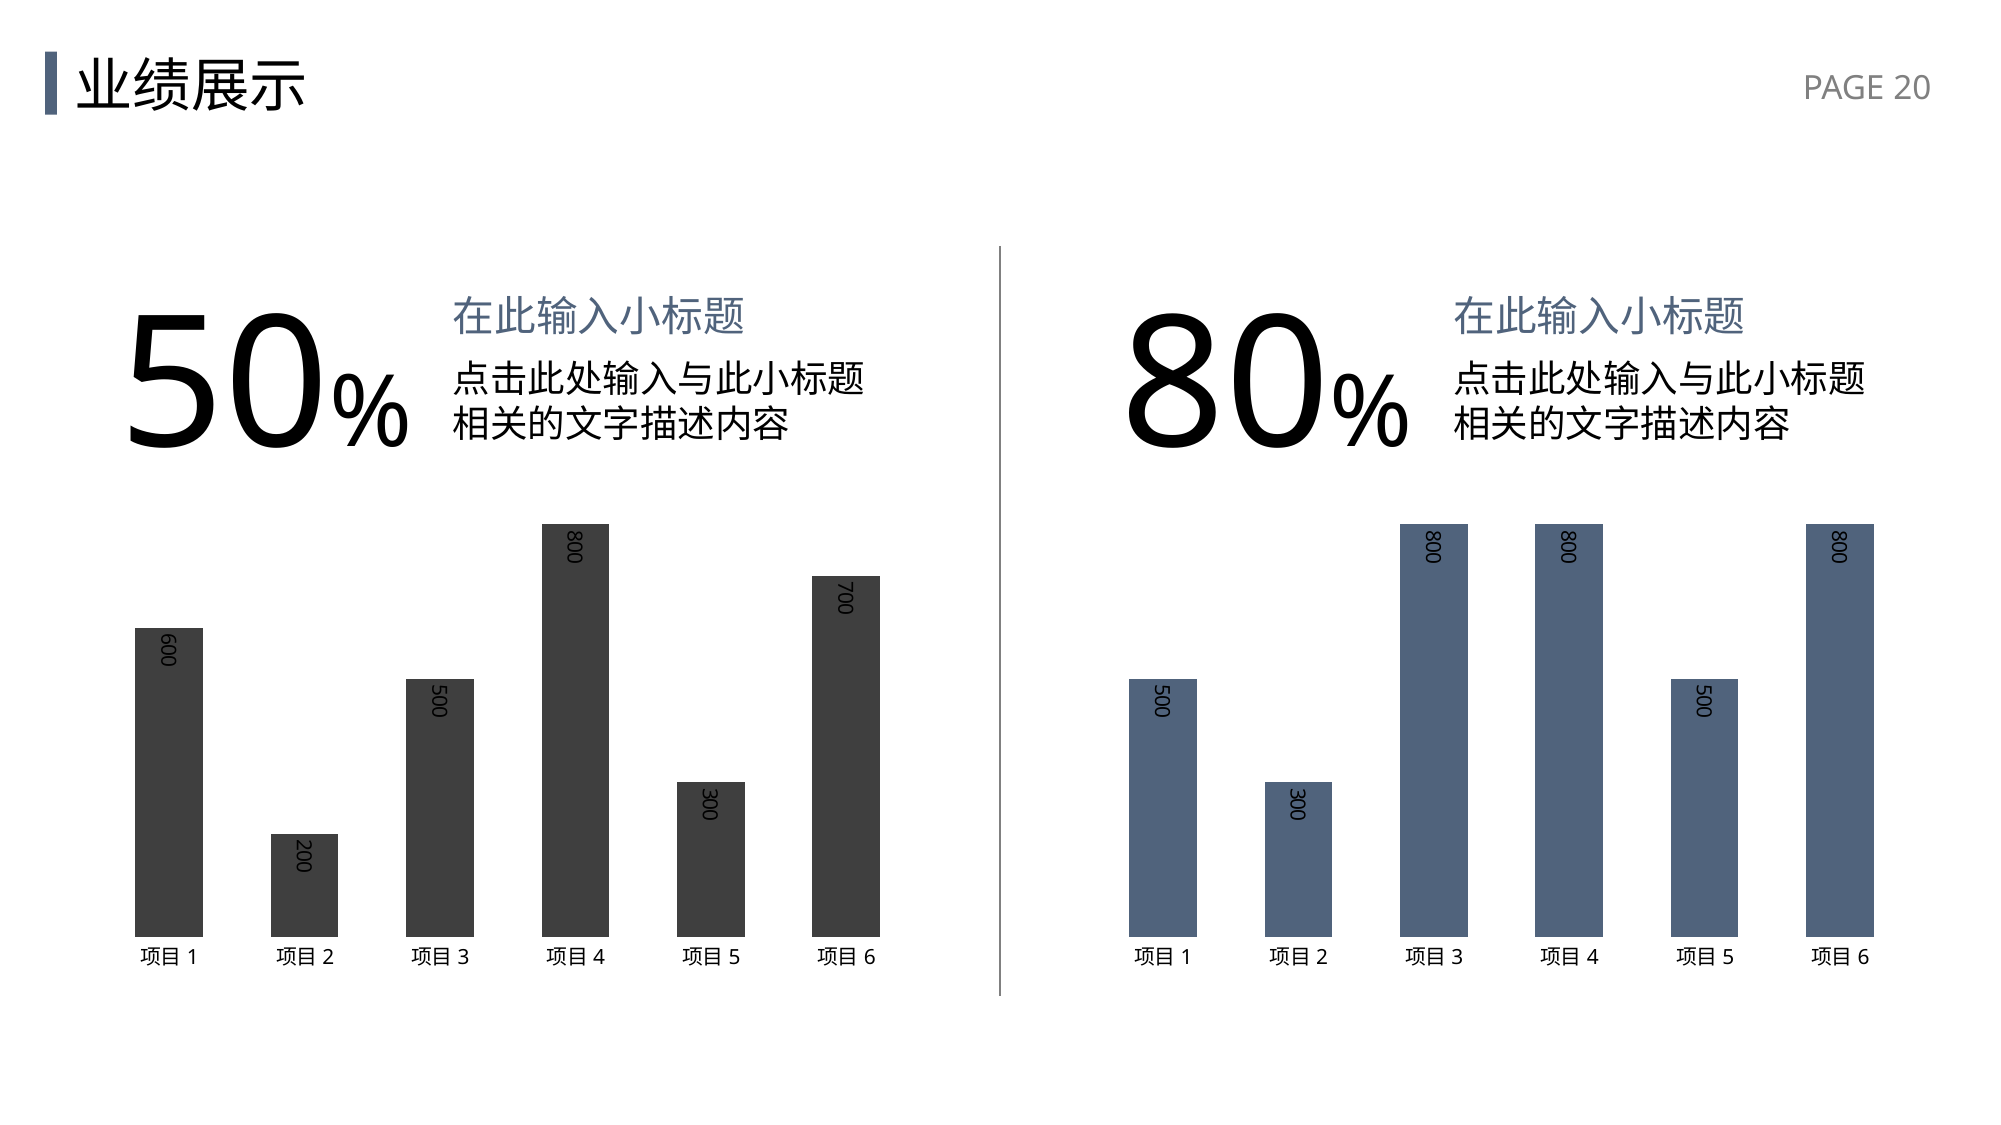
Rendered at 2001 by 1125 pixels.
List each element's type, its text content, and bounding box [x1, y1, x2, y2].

text_box 80% [1105, 255, 1574, 472]
text_box 50% [105, 255, 573, 472]
text_box 点击此处输入与此小标题相关的文字描述内容 [1438, 347, 1910, 453]
title 业绩展示 [59, 40, 522, 126]
text_box 在此输入小标题 [1438, 281, 1910, 347]
text_box 在此输入小标题 [437, 281, 909, 347]
chart [78, 472, 937, 1031]
chart [1072, 472, 1931, 1031]
text_box 点击此处输入与此小标题相关的文字描述内容 [437, 347, 909, 453]
